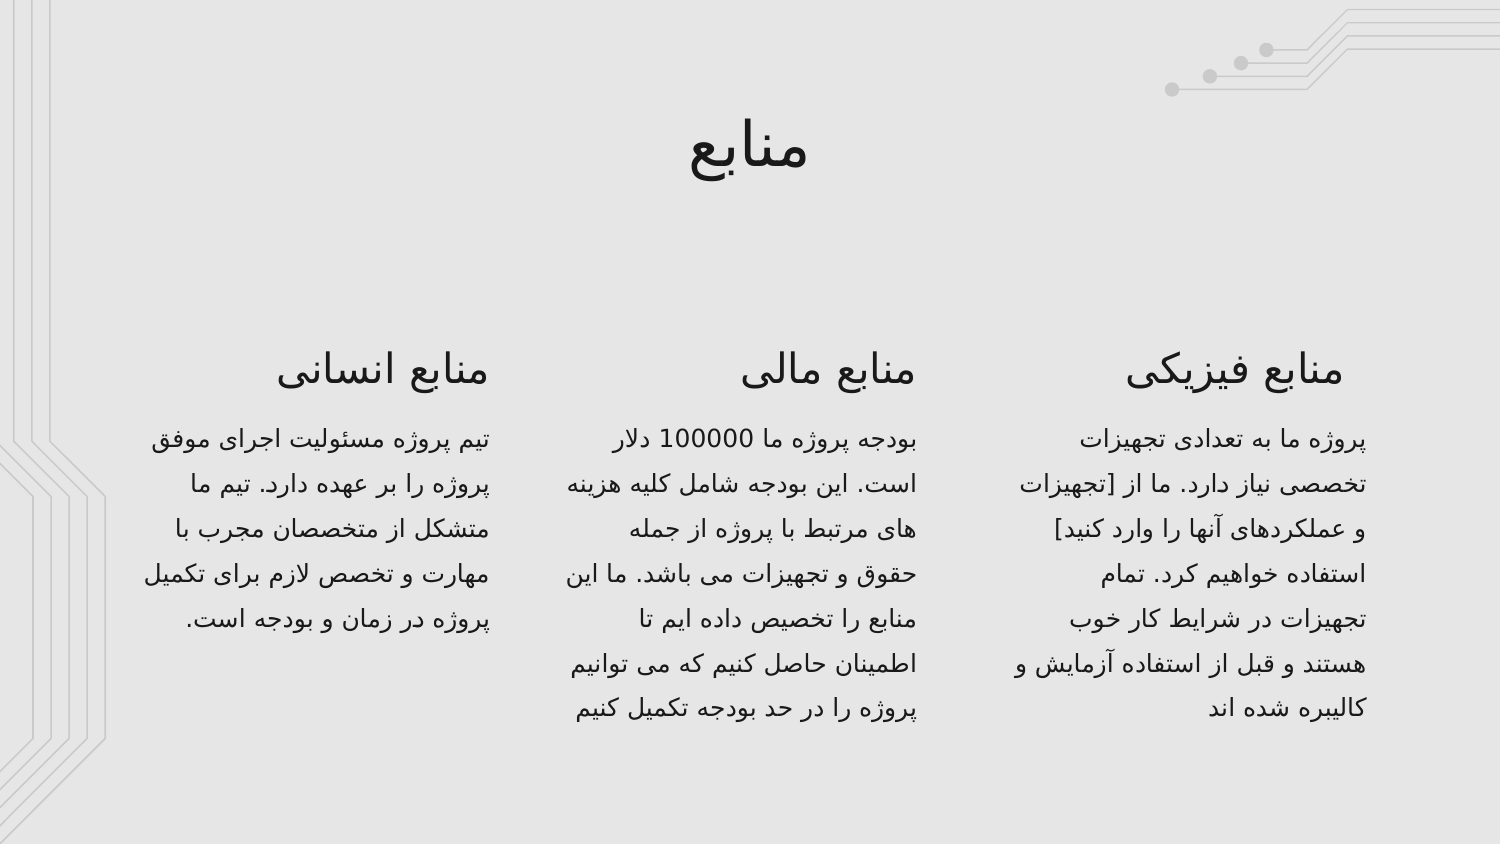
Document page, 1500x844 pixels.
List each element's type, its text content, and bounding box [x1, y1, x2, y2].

subtitle تیم پروژه مسئولیت اجرای موفق پروژه را بر عهده دارد. تیم ما متشکل از متخصصان مجرب با مهارت و تخصص لازم برای تکمیل پروژه در زمان و بودجه است. [118, 392, 506, 688]
subtitle منابع مالی [567, 284, 933, 407]
subtitle منابع انسانی [140, 284, 506, 407]
subtitle بودجه پروژه ما 100000 دلار است. این بودجه شامل کلیه هزینه های مرتبط با پروژه از جمله حقوق و تجهیزات می باشد. ما این منابع را تخصیص داده ایم تا اطمینان حاصل کنیم که می توانیم پروژه را در حد بودجه تکمیل کنیم [545, 392, 933, 688]
title منابع [118, 88, 1382, 183]
subtitle منابع فیزیکی [994, 284, 1360, 407]
subtitle پروژه ما به تعدادی تجهیزات تخصصی نیاز دارد. ما از [تجهیزات و عملکردهای آنها را وارد کنید] استفاده خواهیم کرد. تمام تجهیزات در شرایط کار خوب هستند و قبل از استفاده آزمایش و کالیبره شده اند [994, 392, 1382, 688]
